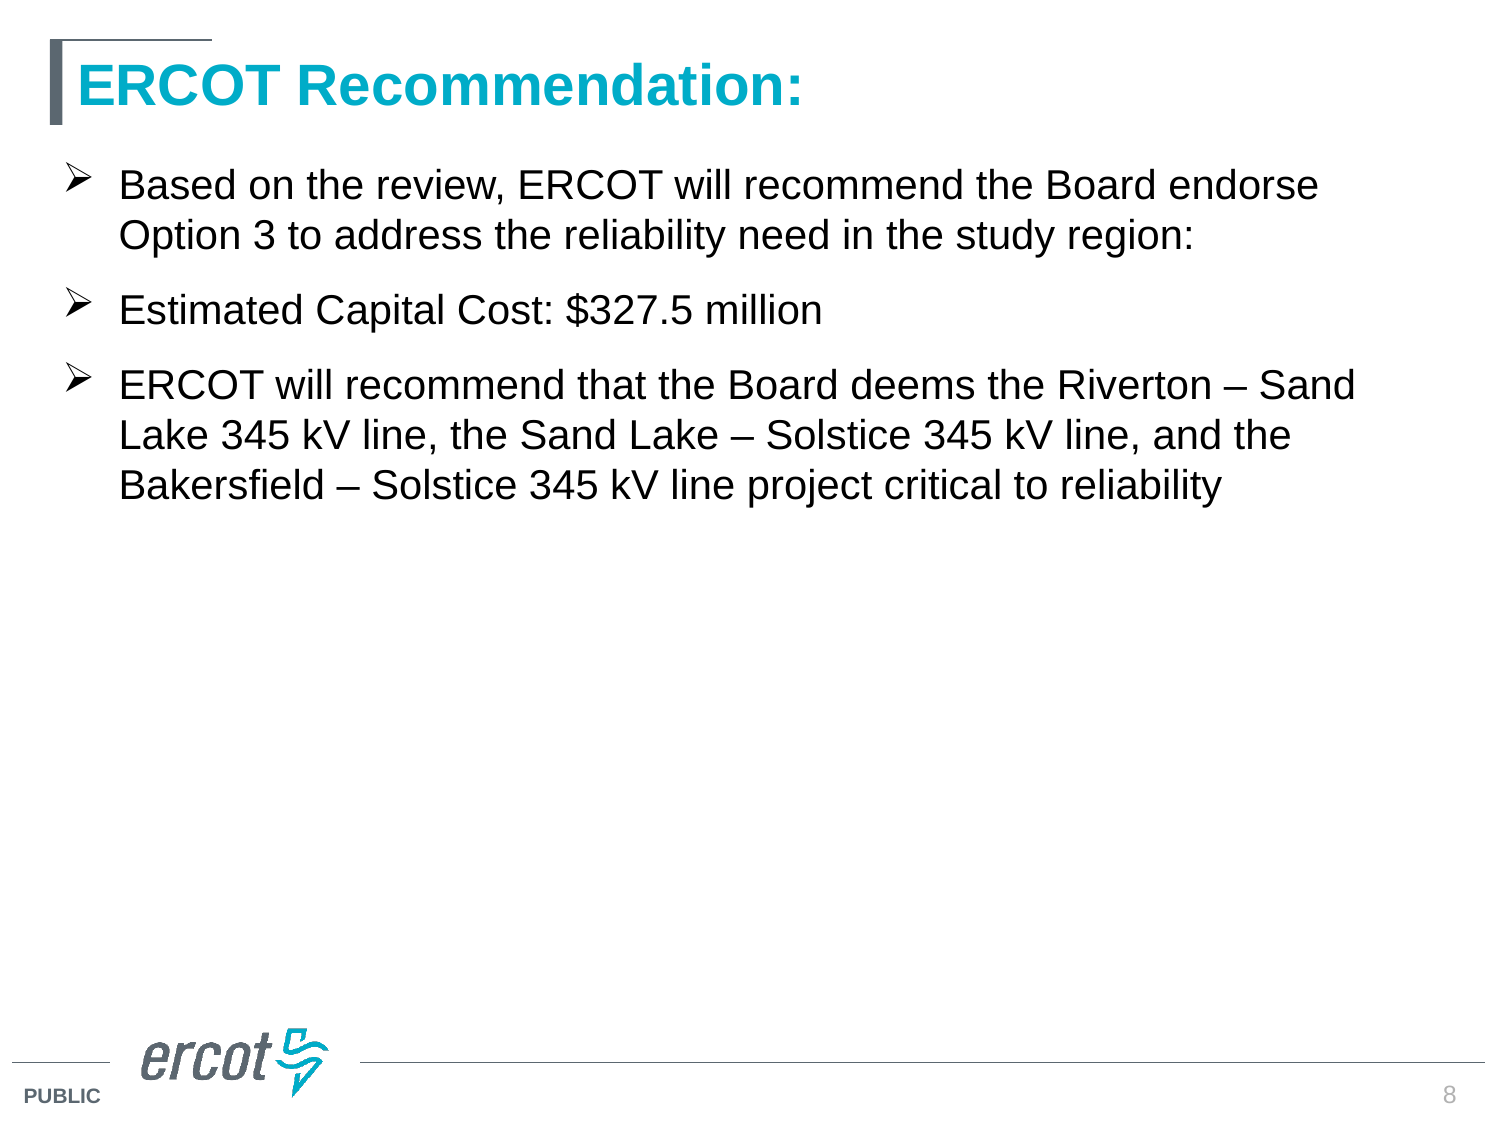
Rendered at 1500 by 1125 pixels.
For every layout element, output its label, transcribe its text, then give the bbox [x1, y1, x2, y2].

title ERCOT Recommendation: [62, 39, 1450, 228]
picture [137, 1024, 332, 1100]
list Based on the review, ERCOT will recommend the Board endorse Option 3 to address the reliability need in the study region: Estimated Capital Cost: $327.5 million ERCOT will recommend that the Board deems the Riverton – Sand Lake 345 kV line, the Sand Lake – Solstice 345 kV line, and the Bakersfield – Solstice 345 kV line project critical to reliability [47, 149, 1448, 938]
slide_number 8 [1412, 1076, 1488, 1112]
